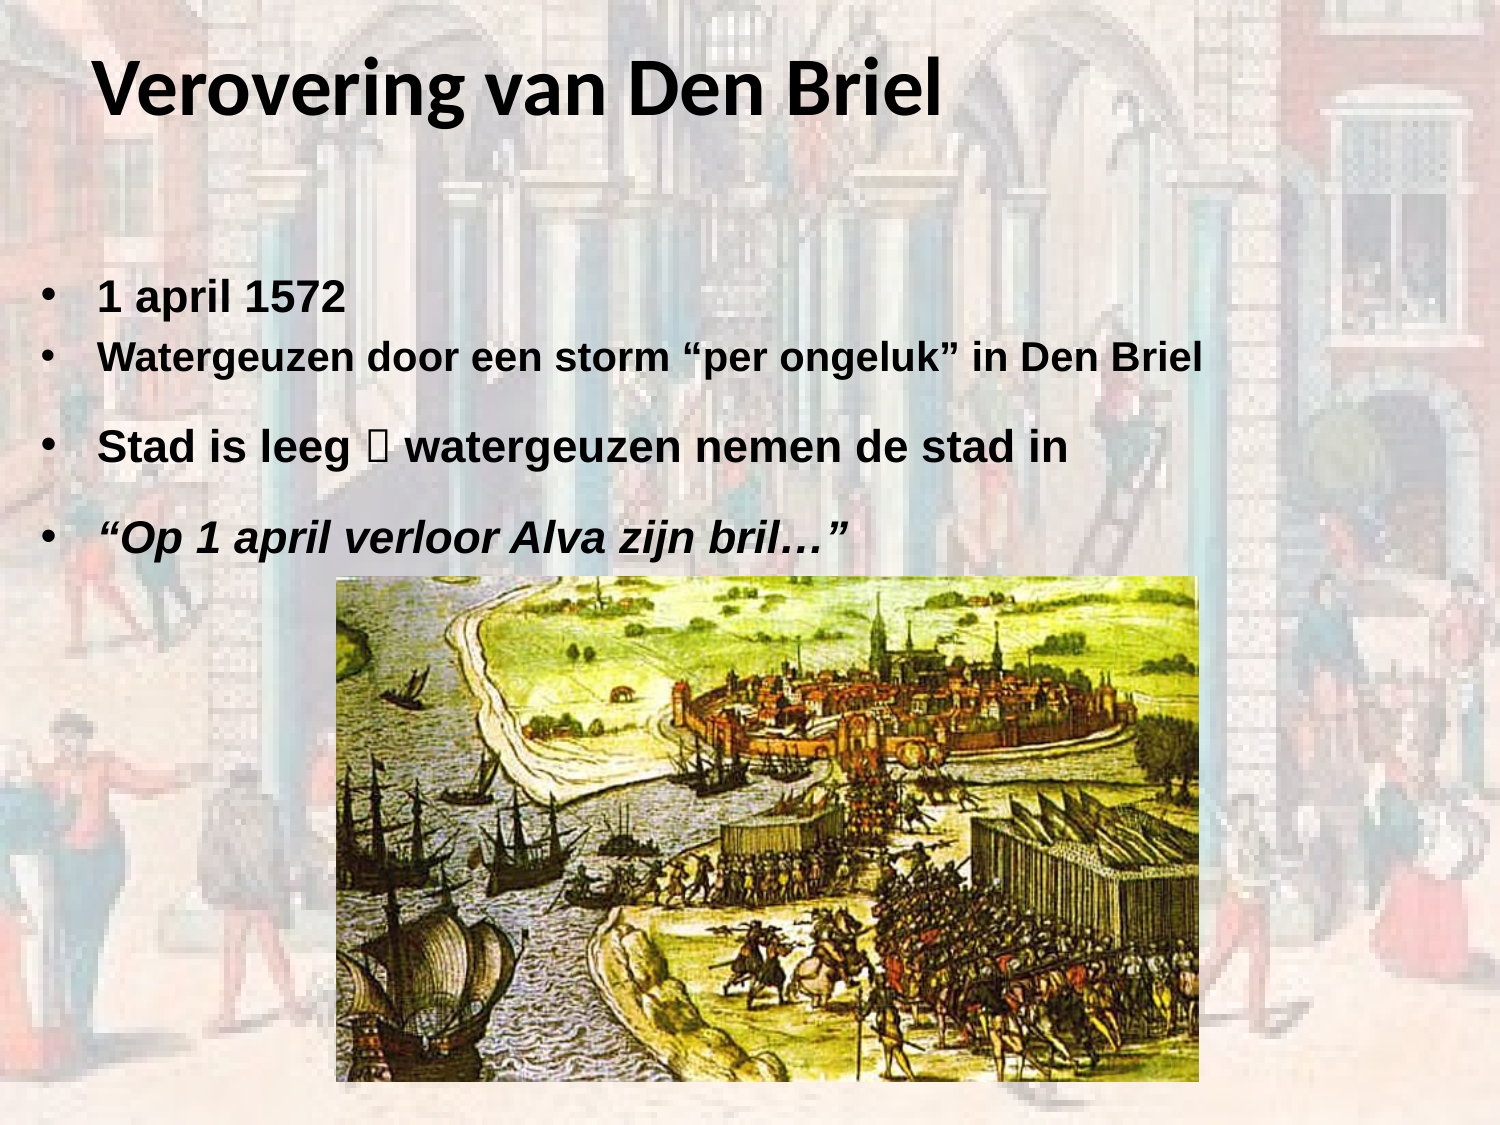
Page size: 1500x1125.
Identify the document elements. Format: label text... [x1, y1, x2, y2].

list 1 april 1572 Watergeuzen door een storm “per ongeluk” in Den Briel Stad is leeg  watergeuzen nemen de stad in “Op 1 april verloor Alva zijn bril…” [25, 231, 1282, 941]
picture [336, 576, 1200, 1083]
title Verovering van Den Briel [76, 46, 1369, 140]
